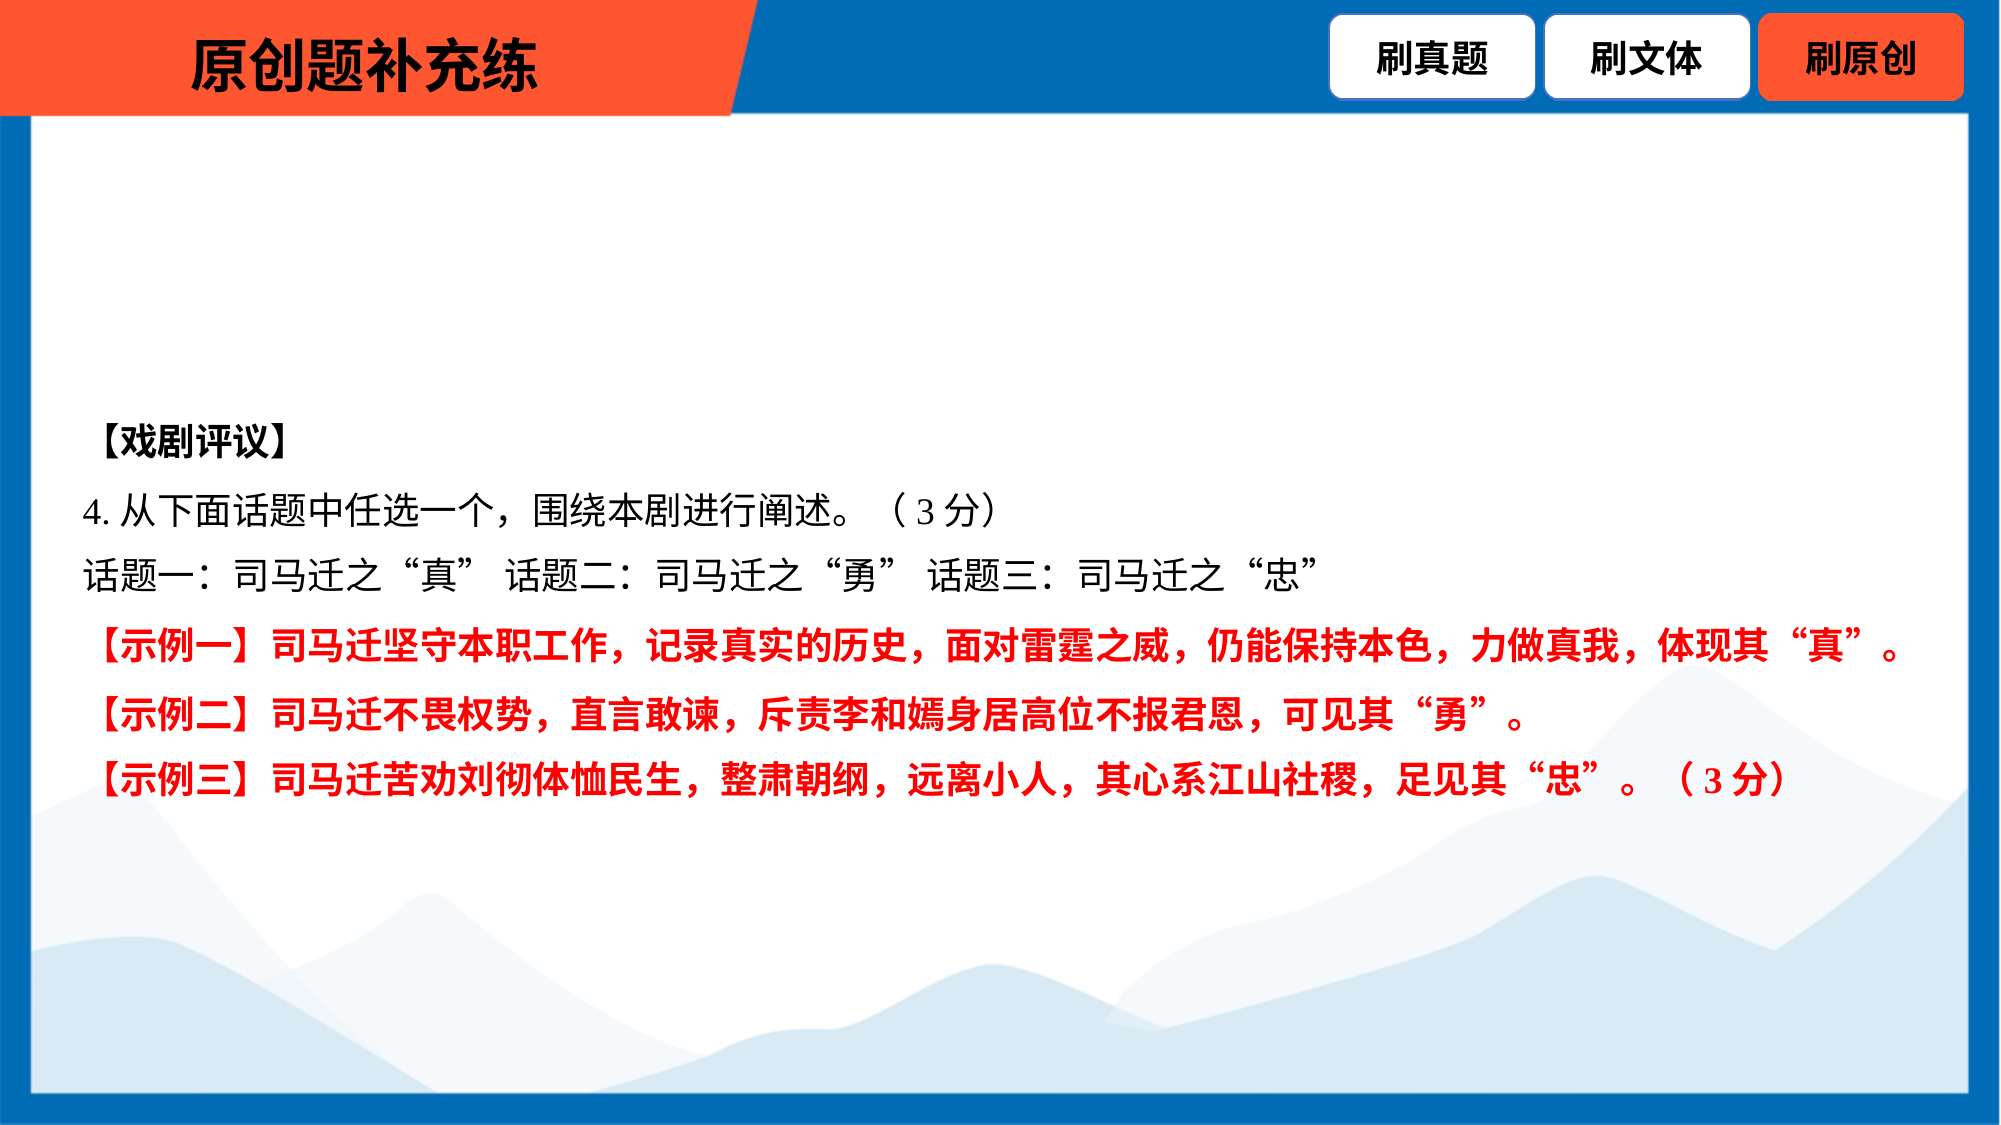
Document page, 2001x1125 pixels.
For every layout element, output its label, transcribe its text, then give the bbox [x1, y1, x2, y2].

text_box 【戏剧评议】 [82, 398, 1917, 457]
text_box 4.从下面话题中任选一个，围绕本剧进行阐述。（3分） 话题一：司马迁之“真” 话题二：司马迁之“勇” 话题三：司马迁之“忠” [82, 463, 1917, 590]
picture [0, 0, 2000, 1125]
text_box 【示例一】司马迁坚守本职工作，记录真实的历史，面对雷霆之威，仍能保持本色，力做真我，体现其“真”。 【示例二】司马迁不畏权势，直言敢谏，斥责李和嫣身居高位不报君恩，可见其“勇”。 【示例三】司马迁苦劝刘彻体恤民生，整肃朝纲，远离小人，其心系江山社稷，足见其“忠”。（3分） [82, 598, 1917, 795]
